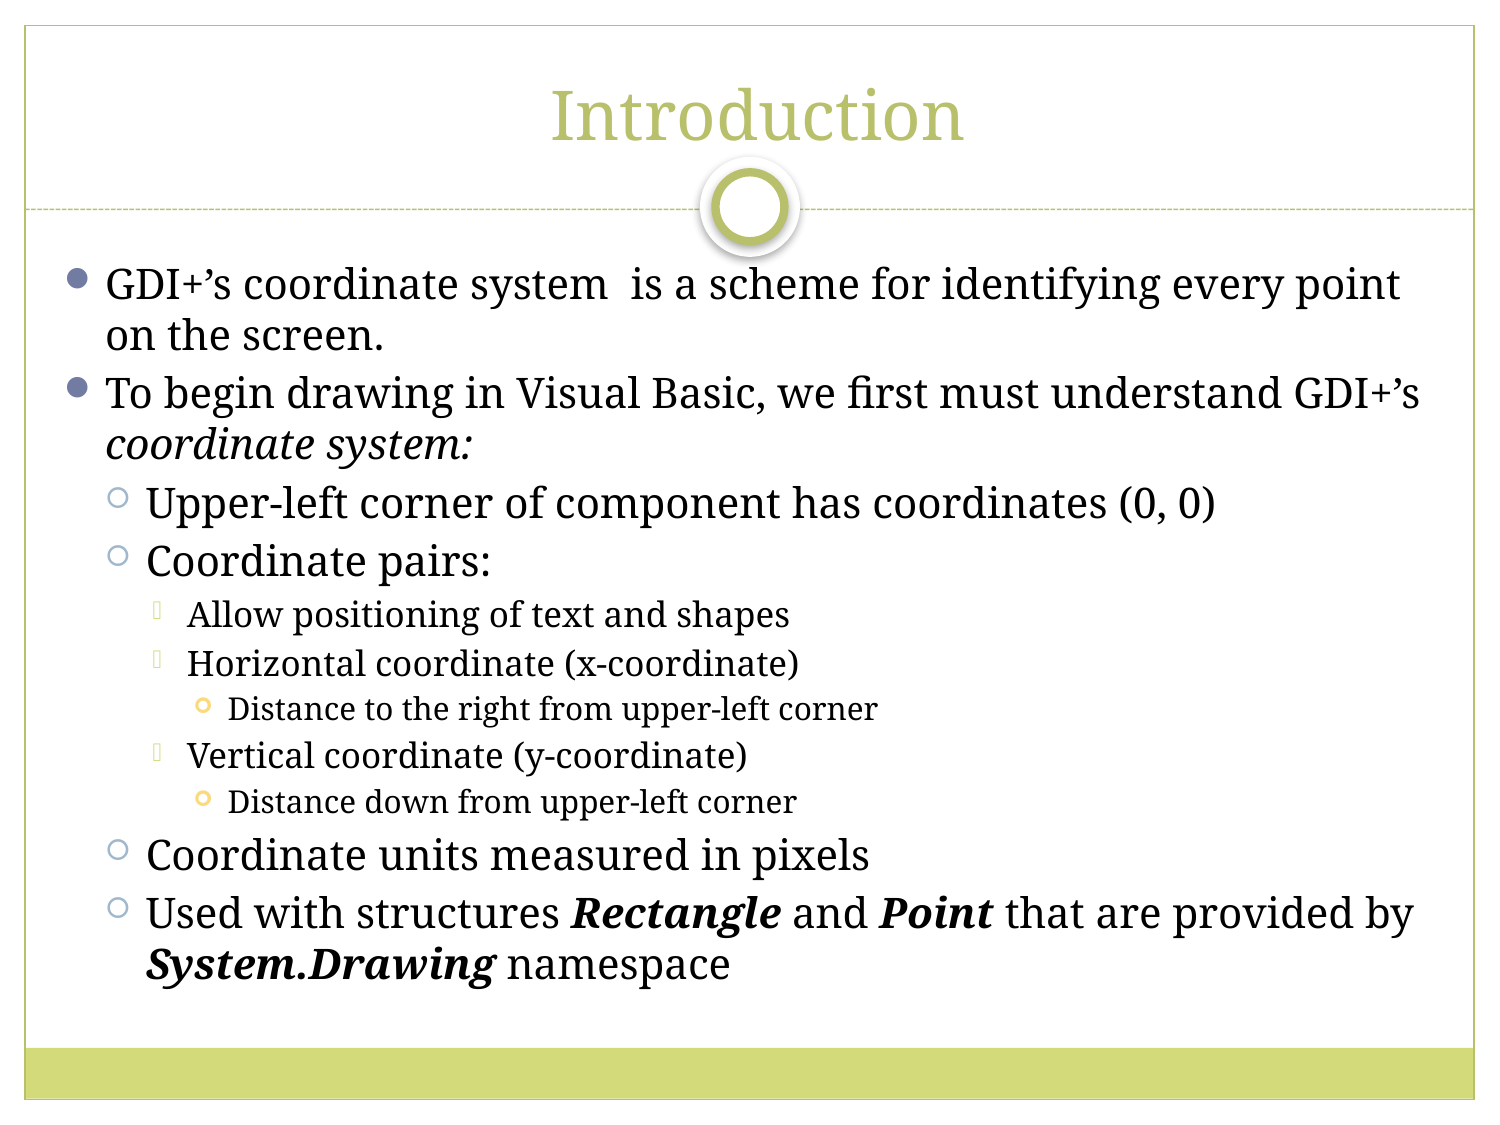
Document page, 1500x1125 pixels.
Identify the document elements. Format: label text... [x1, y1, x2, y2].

list GDI+’s coordinate system is a scheme for identifying every point on the screen. To begin drawing in Visual Basic, we first must understand GDI+’s coordinate system: Upper-left corner of component has coordinates (0, 0) Coordinate pairs: Allow positioning of text and shapes Horizontal coordinate (x-coordinate) Distance to the right from upper-left corner Vertical coordinate (y-coordinate) Distance down from upper-left corner Coordinate units measured in pixels Used with structures Rectangle and Point that are provided by System.Drawing namespace [49, 250, 1445, 1001]
title Introduction [49, 37, 1450, 162]
